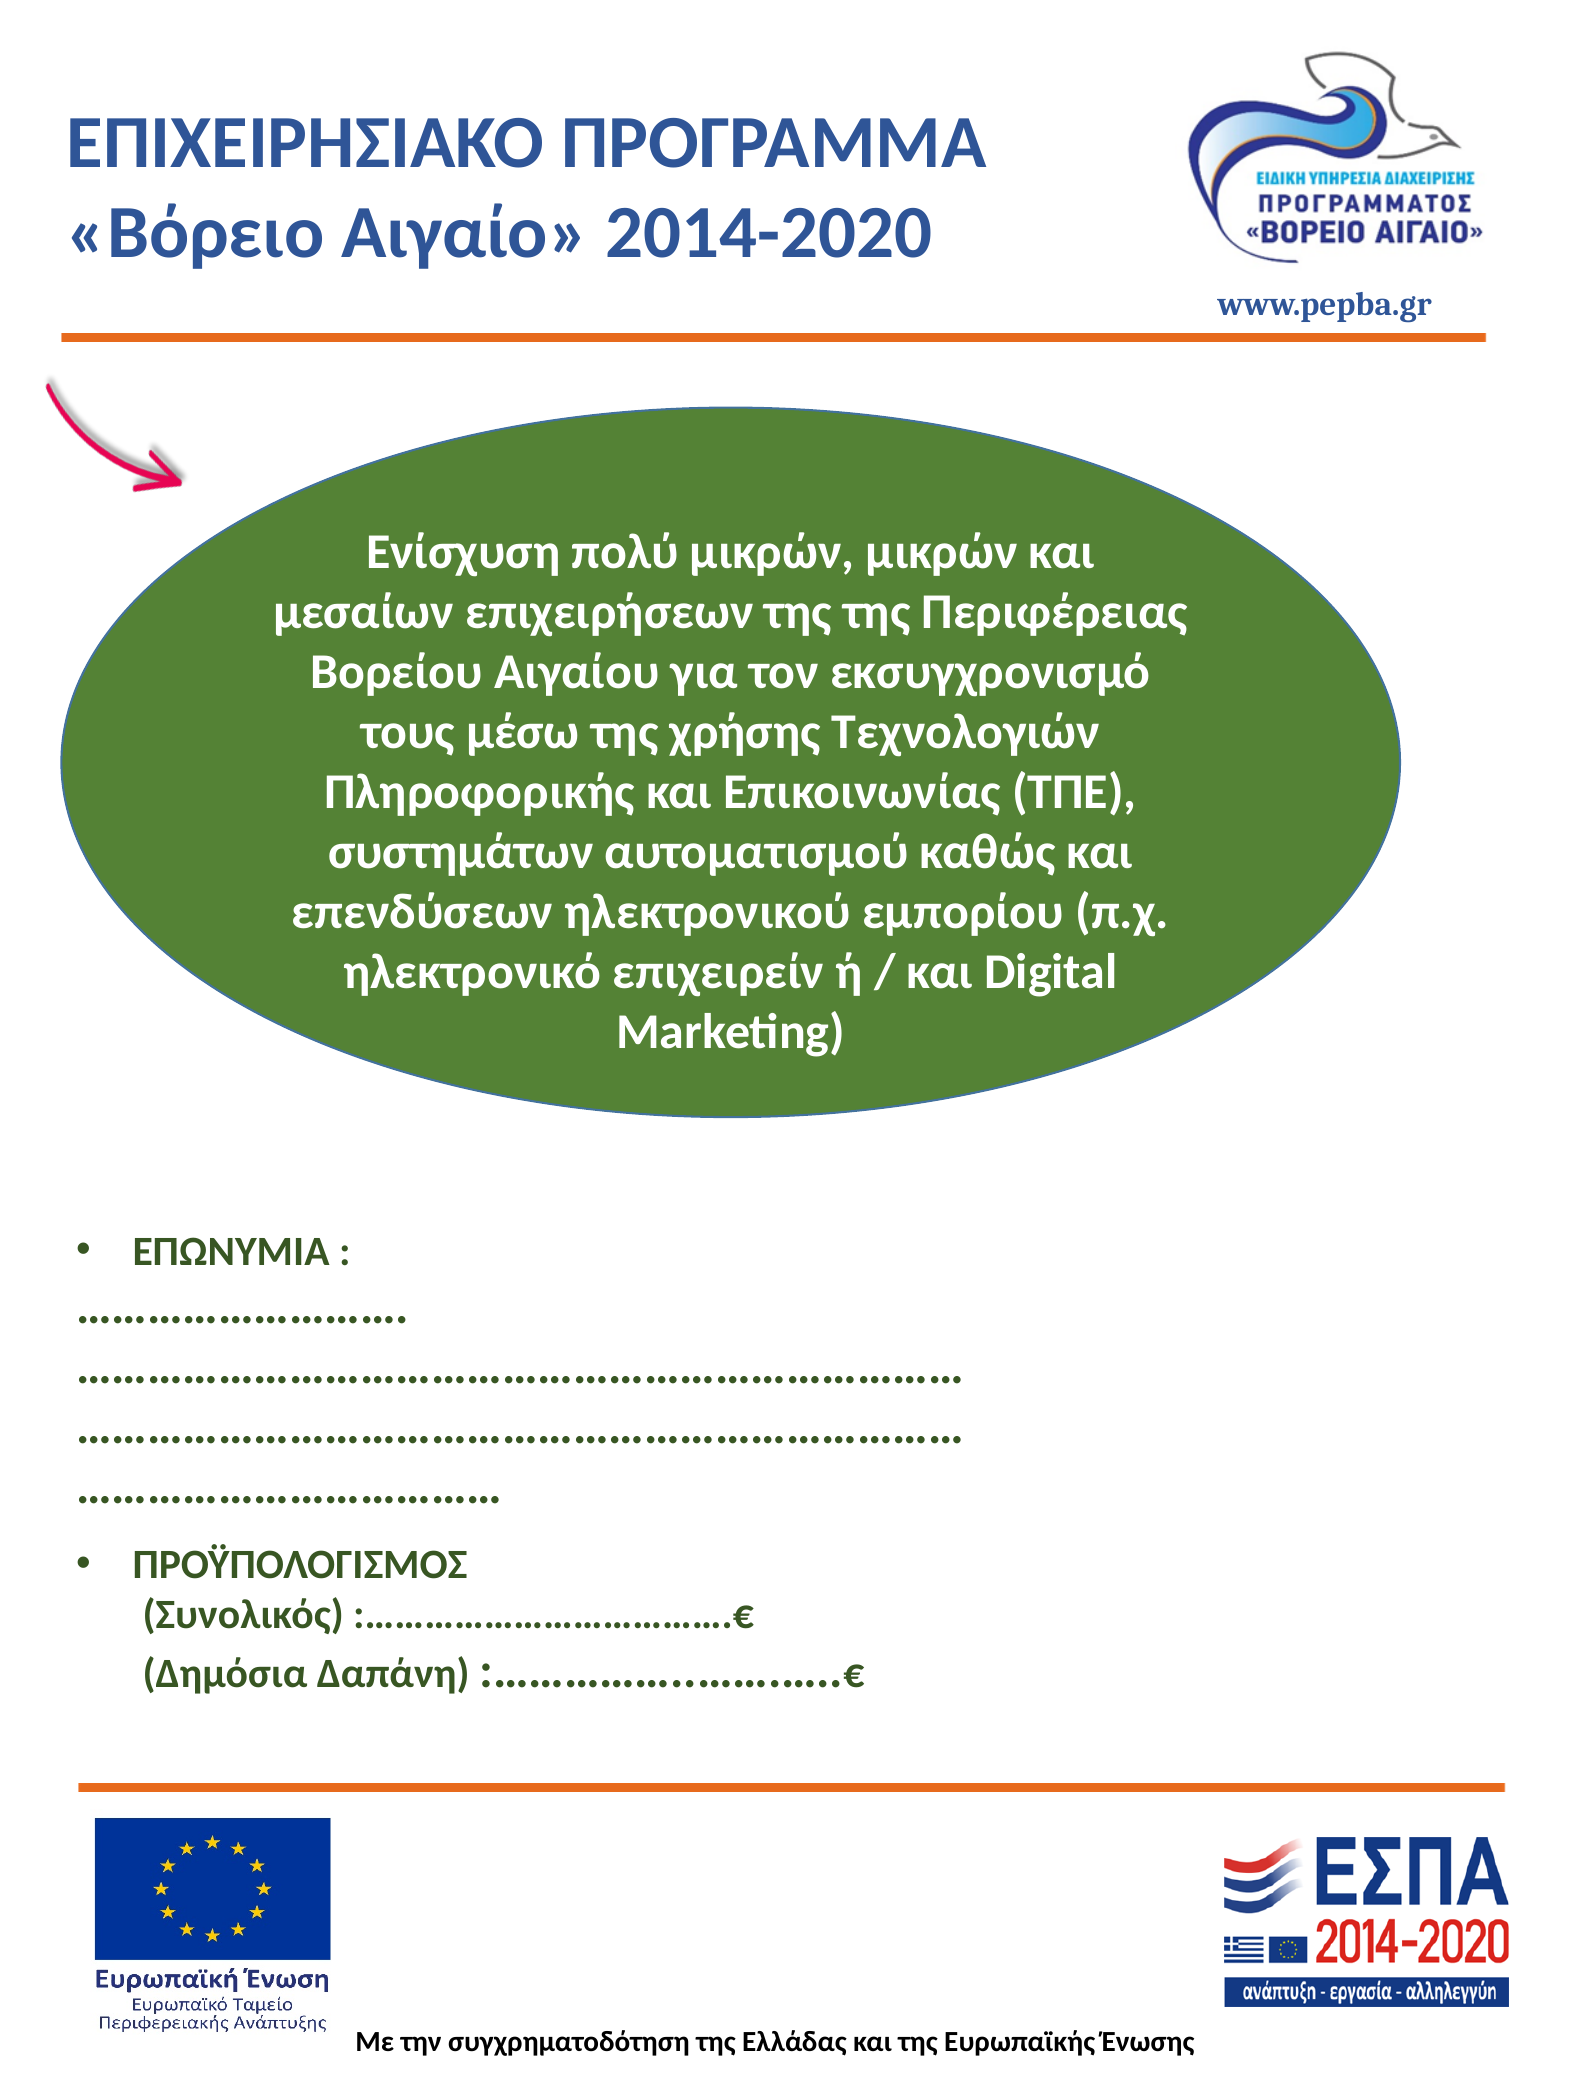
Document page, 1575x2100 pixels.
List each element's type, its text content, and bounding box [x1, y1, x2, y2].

text_box www.pepba.gr [1202, 290, 1447, 330]
text_box Ενίσχυση πολύ μικρών, μικρών και μεσαίων επιχειρήσεων της της Περιφέρειας Βορείου Αιγαίου για τον εκσυγχρονισμό τους μέσω της χρήσης Τεχνολογιών Πληροφορικής και Επικοινωνίας (ΤΠΕ), συστημάτων αυτοματισμού καθώς και επενδύσεων ηλεκτρονικού εμπορίου (π.χ. ηλεκτρονικό επιχειρείν ή / και Digital Marketing) [60, 406, 1402, 1119]
text_box ΠΡΟΫΠΟΛΟΓΙΣΜΟΣ (Συνολικός) :……………………………….€ (Δημόσια Δαπάνη) :……………..…….…..€ [61, 1529, 1235, 1755]
picture [1175, 18, 1490, 290]
text_box ΕΠΩΝΥΜΙΑ : ……………………….…………………………………………………………………………………………………………………………………………………………………… [61, 1216, 1014, 1521]
text_box ΕΠΙΧΕΙΡΗΣΙΑΚΟ ΠΡΟΓΡΑΜΜΑ «Βόρειο Αιγαίο» 2014-2020 [51, 85, 1175, 281]
picture [925, 901, 1135, 1016]
picture [78, 1783, 1509, 1793]
picture [78, 1809, 346, 2037]
picture [35, 333, 1490, 523]
picture [1224, 1837, 1509, 2007]
text_box Με την συγχρηματοδότηση της Ελλάδας και της Ευρωπαϊκής Ένωσης [280, 1997, 1271, 2065]
